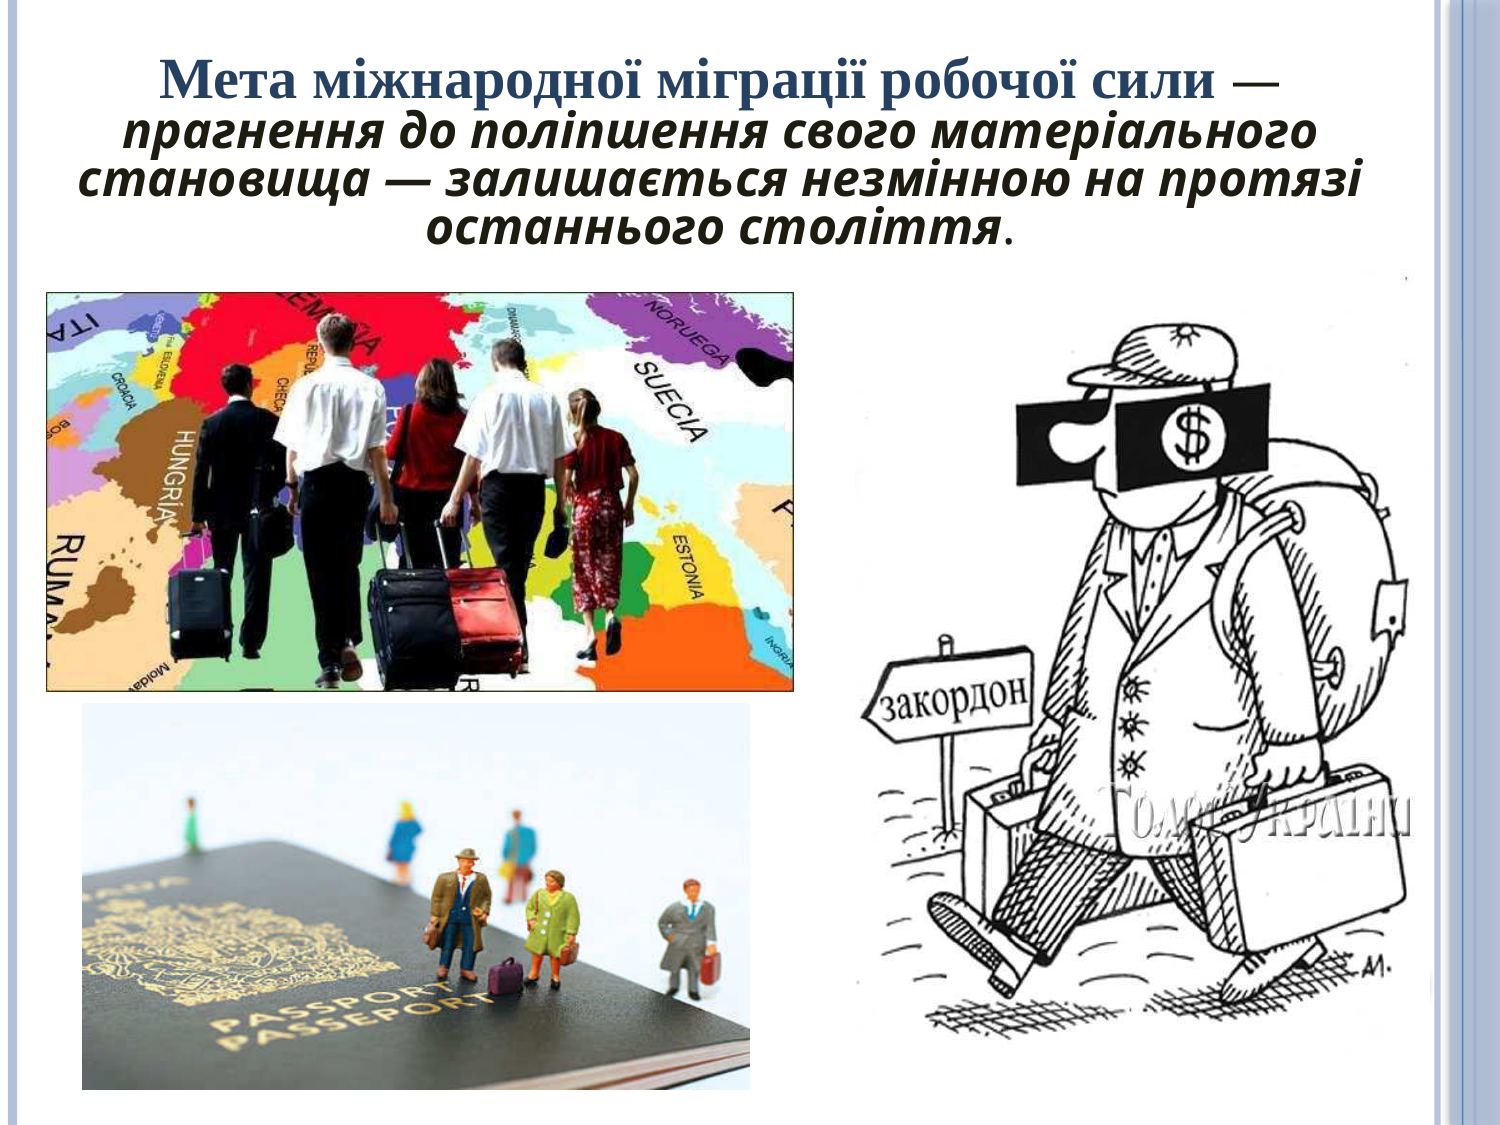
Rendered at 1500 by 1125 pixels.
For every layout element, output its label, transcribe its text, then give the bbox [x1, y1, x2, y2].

text_box Мета міжнародної міграції робочої сили — прагнення до поліпшення свого матеріального становища — залишається незмінною на протязі останнього століття. [46, 46, 1395, 262]
picture [81, 702, 751, 1091]
picture [854, 268, 1431, 1056]
picture [46, 292, 795, 692]
